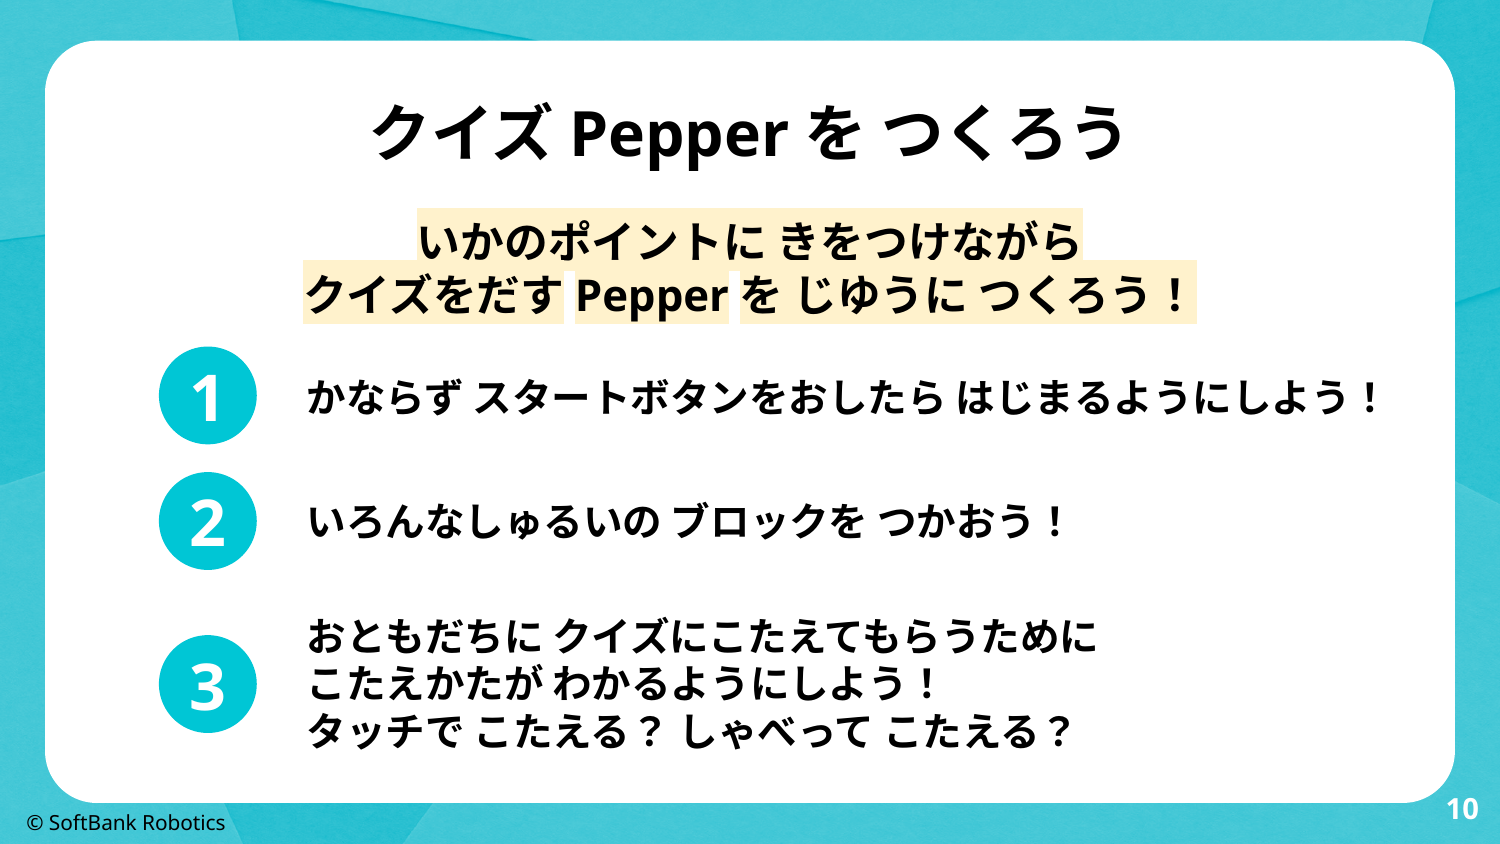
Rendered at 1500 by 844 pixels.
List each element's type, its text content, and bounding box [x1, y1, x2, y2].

title クイズPepperを つくろう [55, 78, 1445, 173]
list いかのポイントに きをつけながら クイズをだすPepperを じゆうに つくろう！ [39, 199, 1461, 294]
picture [0, 0, 1500, 844]
text_box 1 [158, 346, 257, 445]
text_box 3 [158, 635, 257, 733]
text_box かならず スタートボタンをおしたら はじまるようにしよう！ [291, 358, 1445, 436]
slide_number ‹#› [1404, 777, 1494, 843]
text_box 2 [158, 472, 257, 570]
text_box おともだちに クイズにこたえてもらうために こたえかたが わかるようにしよう！ タッチで こたえる？ しゃべって こたえる？ [291, 596, 1360, 770]
text_box いろんなしゅるいの ブロックを つかおう！ [291, 481, 1360, 560]
